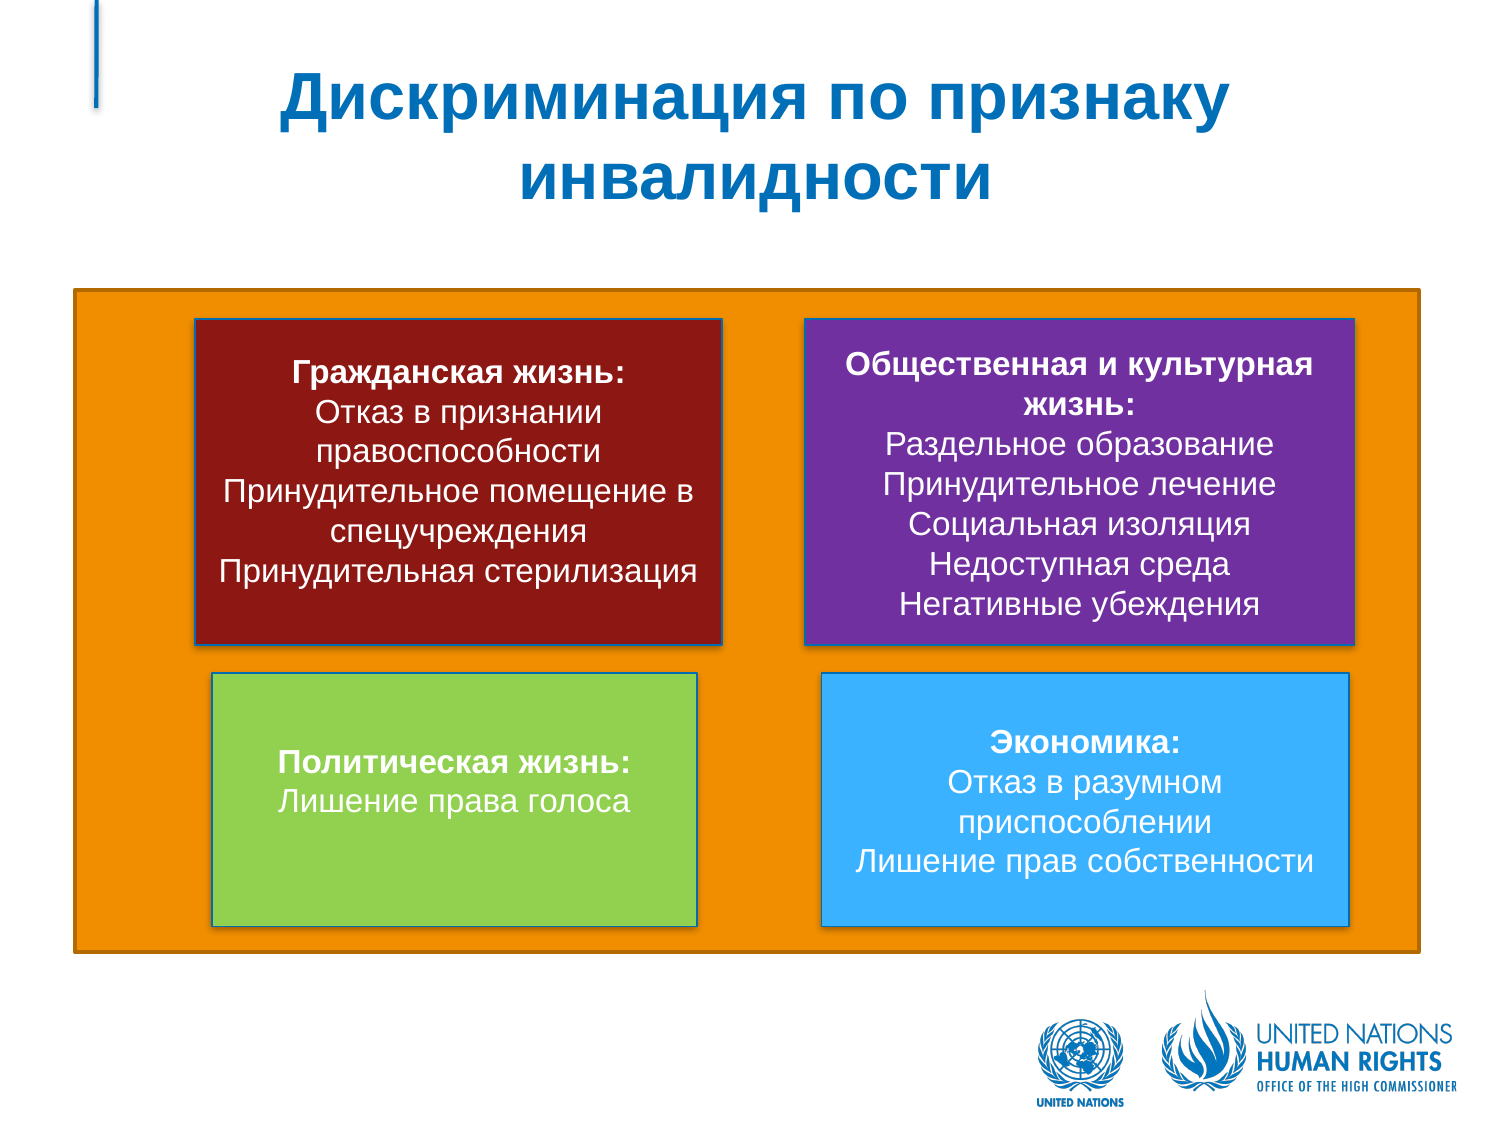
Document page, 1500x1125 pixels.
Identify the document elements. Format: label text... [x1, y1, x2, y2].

text_box Политическая жизнь: Лишение права голоса [211, 672, 698, 927]
picture [1037, 990, 1457, 1107]
text_box [74, 247, 1437, 1001]
text_box [73, 288, 1421, 954]
text_box Экономика: Отказ в разумном приспособлении Лишение прав собственности [821, 672, 1350, 927]
text_box Гражданская жизнь: Отказ в признании правоспособности Принудительное помещение в спецучреждения Принудительная стерилизация [194, 318, 723, 646]
title Дискриминация по признаку инвалидности [75, 45, 1437, 224]
text_box Общественная и культурная жизнь: Раздельное образование Принудительное лечение Социальная изоляция Недоступная среда Негативные убеждения [804, 318, 1355, 646]
